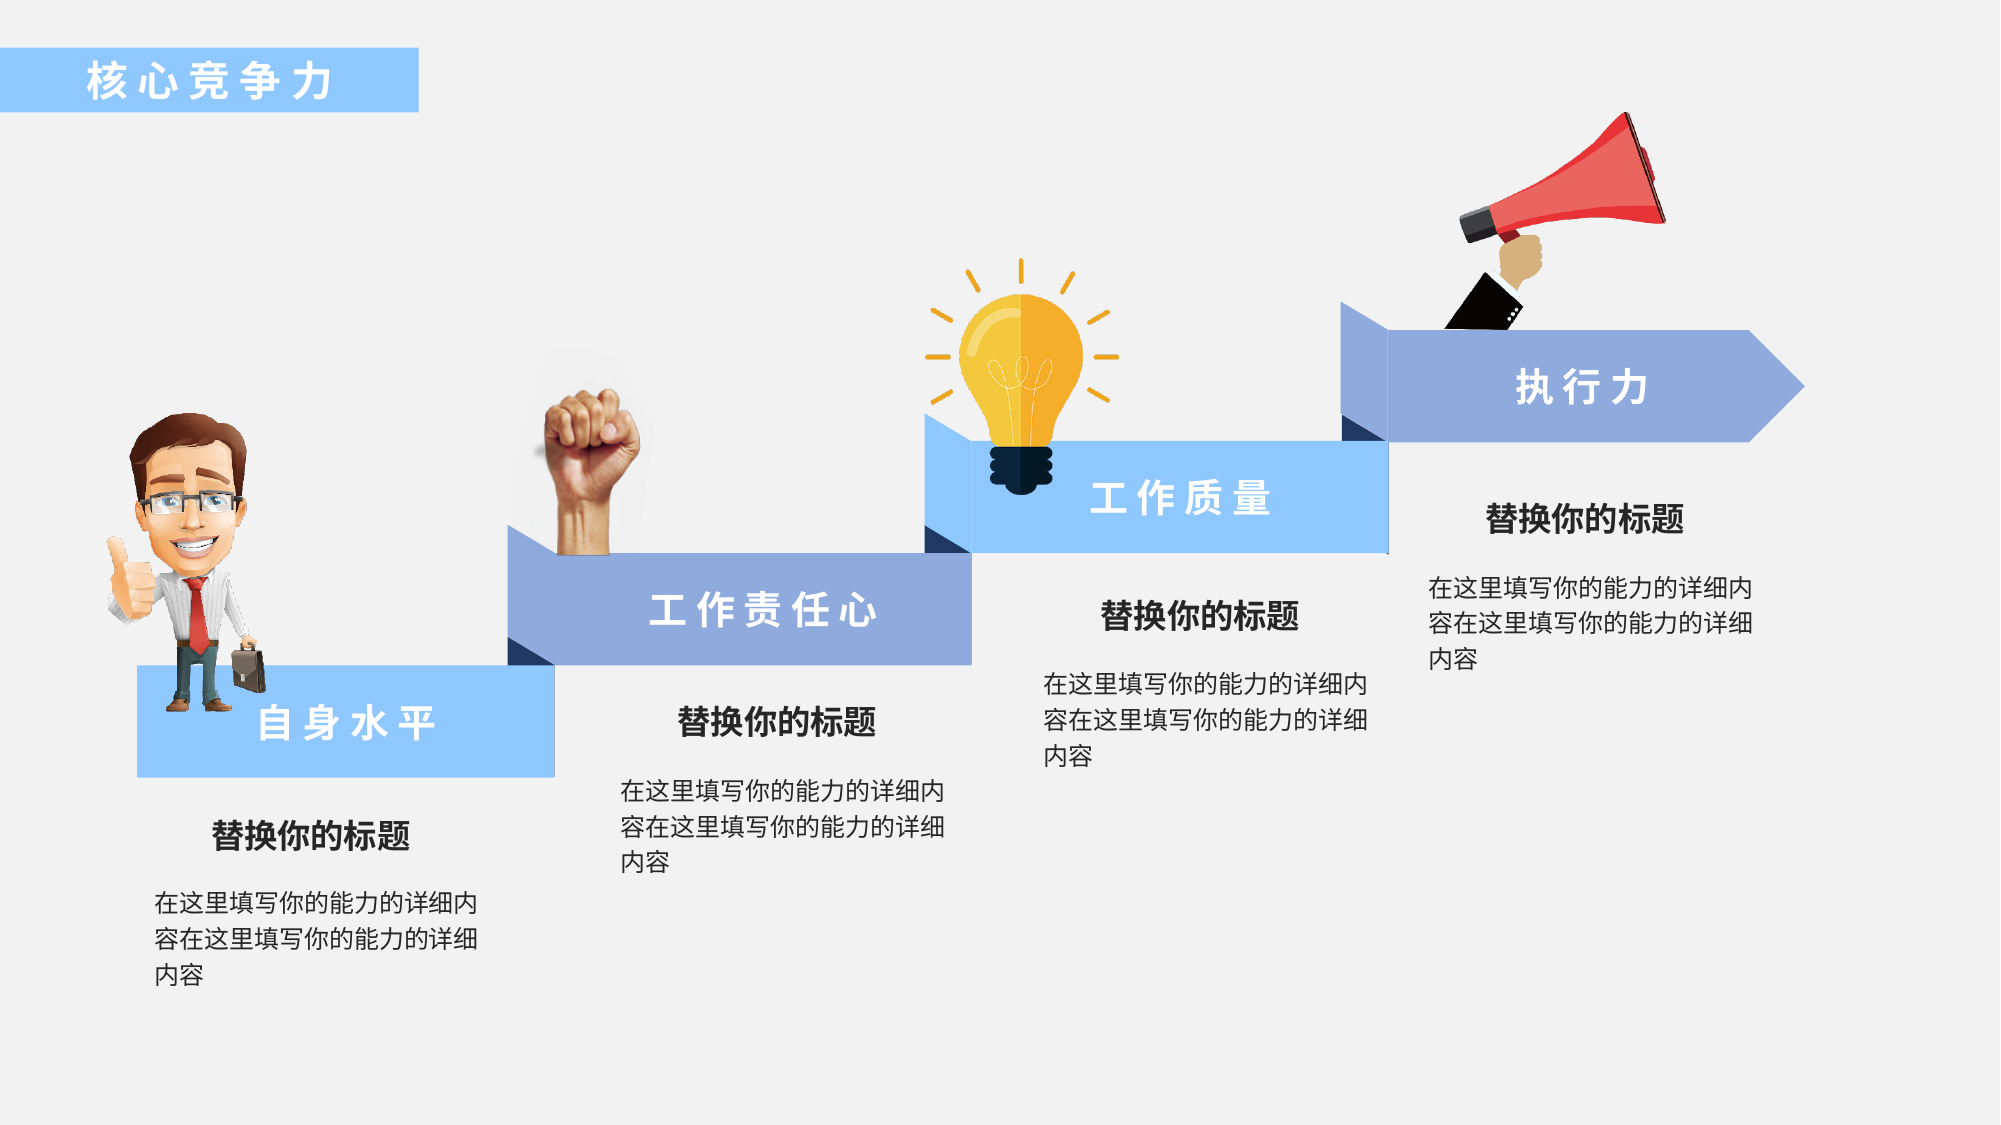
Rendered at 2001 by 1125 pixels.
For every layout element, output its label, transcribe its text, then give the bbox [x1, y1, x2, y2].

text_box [924, 413, 1389, 555]
picture [925, 258, 1119, 495]
picture [465, 348, 710, 592]
text_box 在这里填写你的能力的详细内容在这里填写你的能力的详细内容 [606, 761, 972, 921]
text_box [136, 636, 555, 778]
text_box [507, 524, 972, 666]
text_box 在这里填写你的能力的详细内容在这里填写你的能力的详细内容 [139, 874, 505, 1033]
text_box 在这里填写你的能力的详细内容在这里填写你的能力的详细内容 [1413, 558, 1780, 717]
picture [1443, 101, 1673, 331]
text_box 替换你的标题 [663, 685, 893, 749]
text_box 在这里填写你的能力的详细内容在这里填写你的能力的详细内容 [1028, 655, 1395, 814]
text_box 核 心 竞 争 力 [0, 47, 419, 113]
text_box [1340, 301, 1805, 443]
picture [0, 363, 379, 753]
text_box 替换你的标题 [1470, 482, 1700, 546]
text_box 替换你的标题 [1085, 579, 1315, 643]
text_box 替换你的标题 [196, 799, 426, 862]
